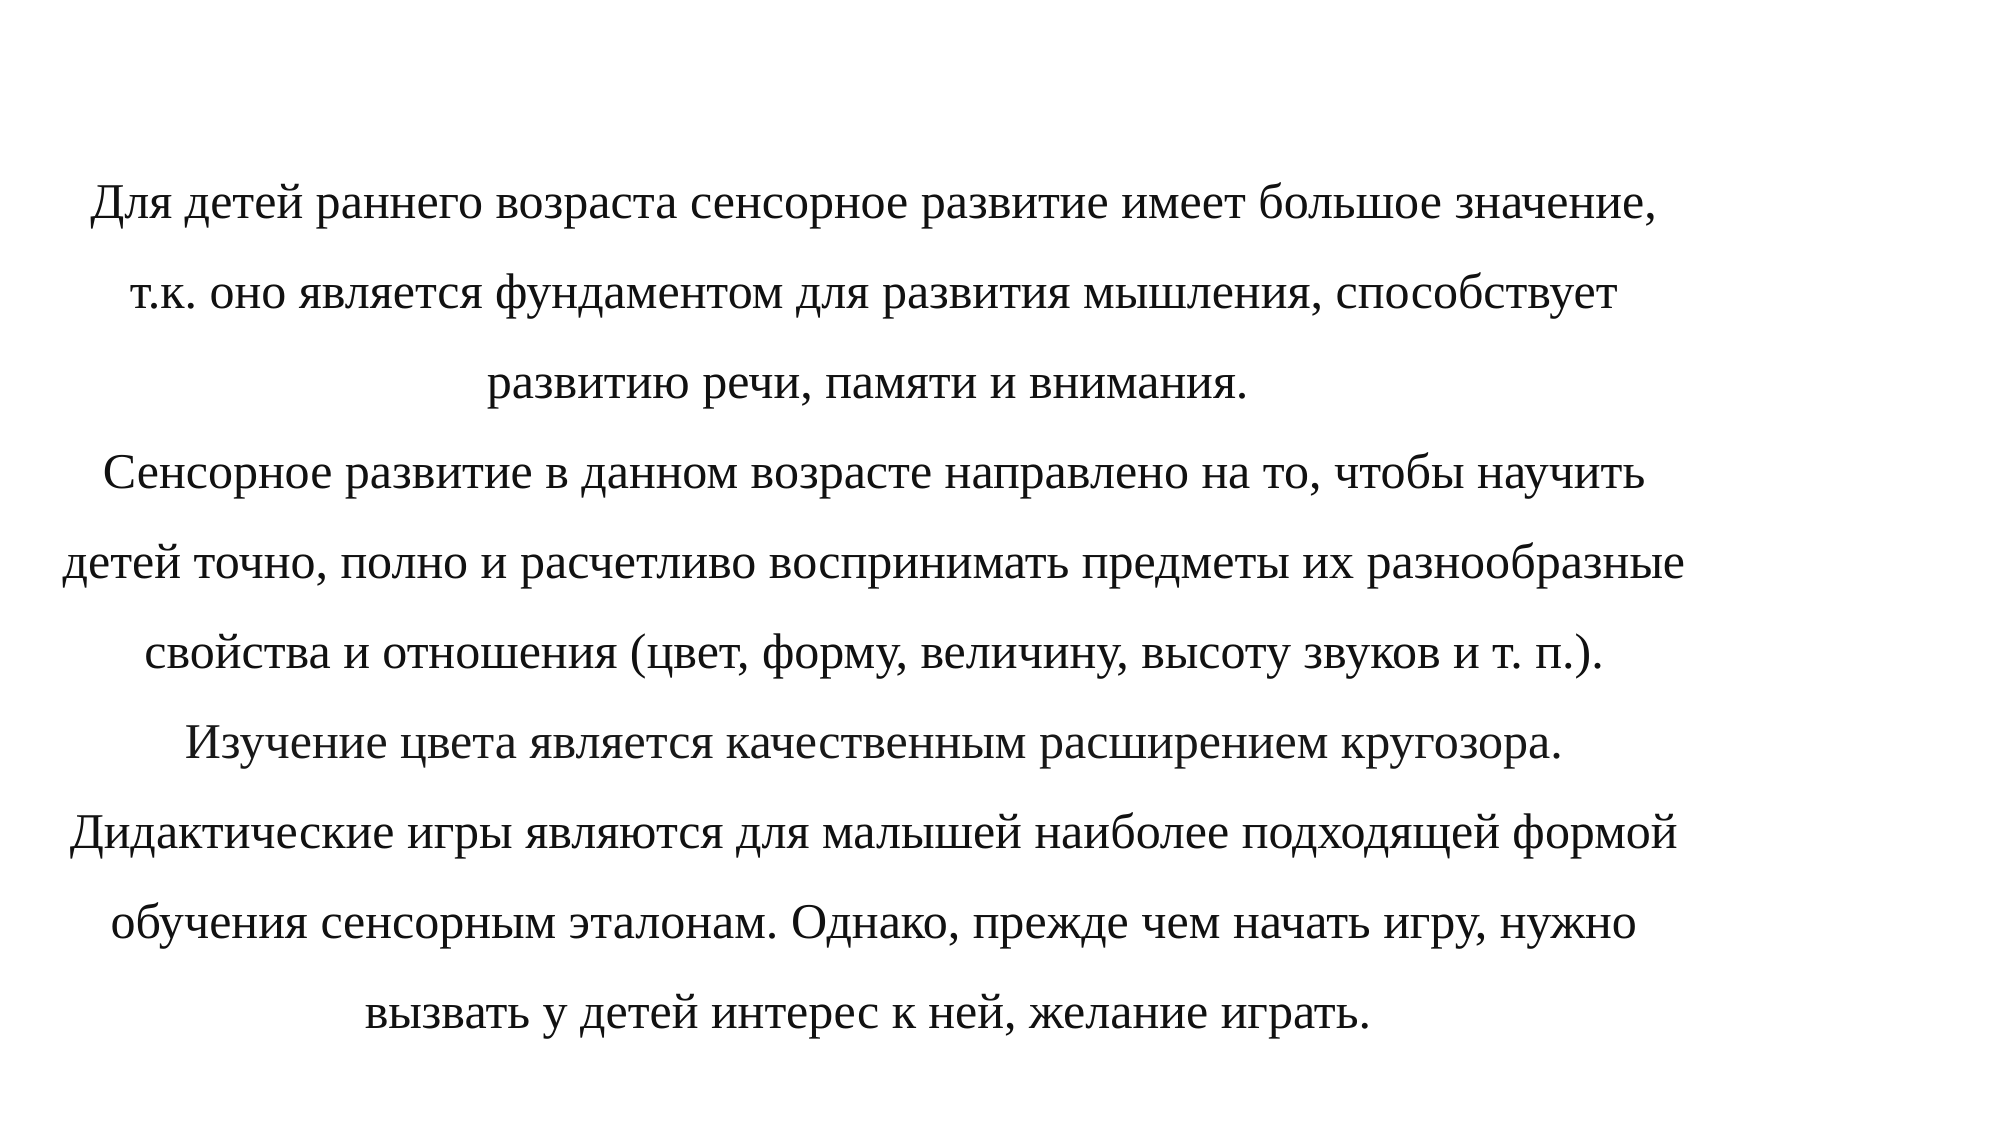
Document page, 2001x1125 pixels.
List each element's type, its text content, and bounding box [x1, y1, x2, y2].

list Для детей раннего возраста сенсорное развитие имеет большое значение, т.к. оно является фундаментом для развития мышления, способствует развитию речи, памяти и внимания. Сенсорное развитие в данном возрасте направлено на то, чтобы научить детей точно, полно и расчетливо воспринимать предметы их разнообразные свойства и отношения (цвет, форму, величину, высоту звуков и т. п.). Изучение цвета является качественным расширением кругозора. Дидактические игры являются для малышей наиболее подходящей формой обучения сенсорным эталонам. Однако, прежде чем начать игру, нужно вызвать у детей интерес к ней, желание играть. [47, 130, 1702, 995]
